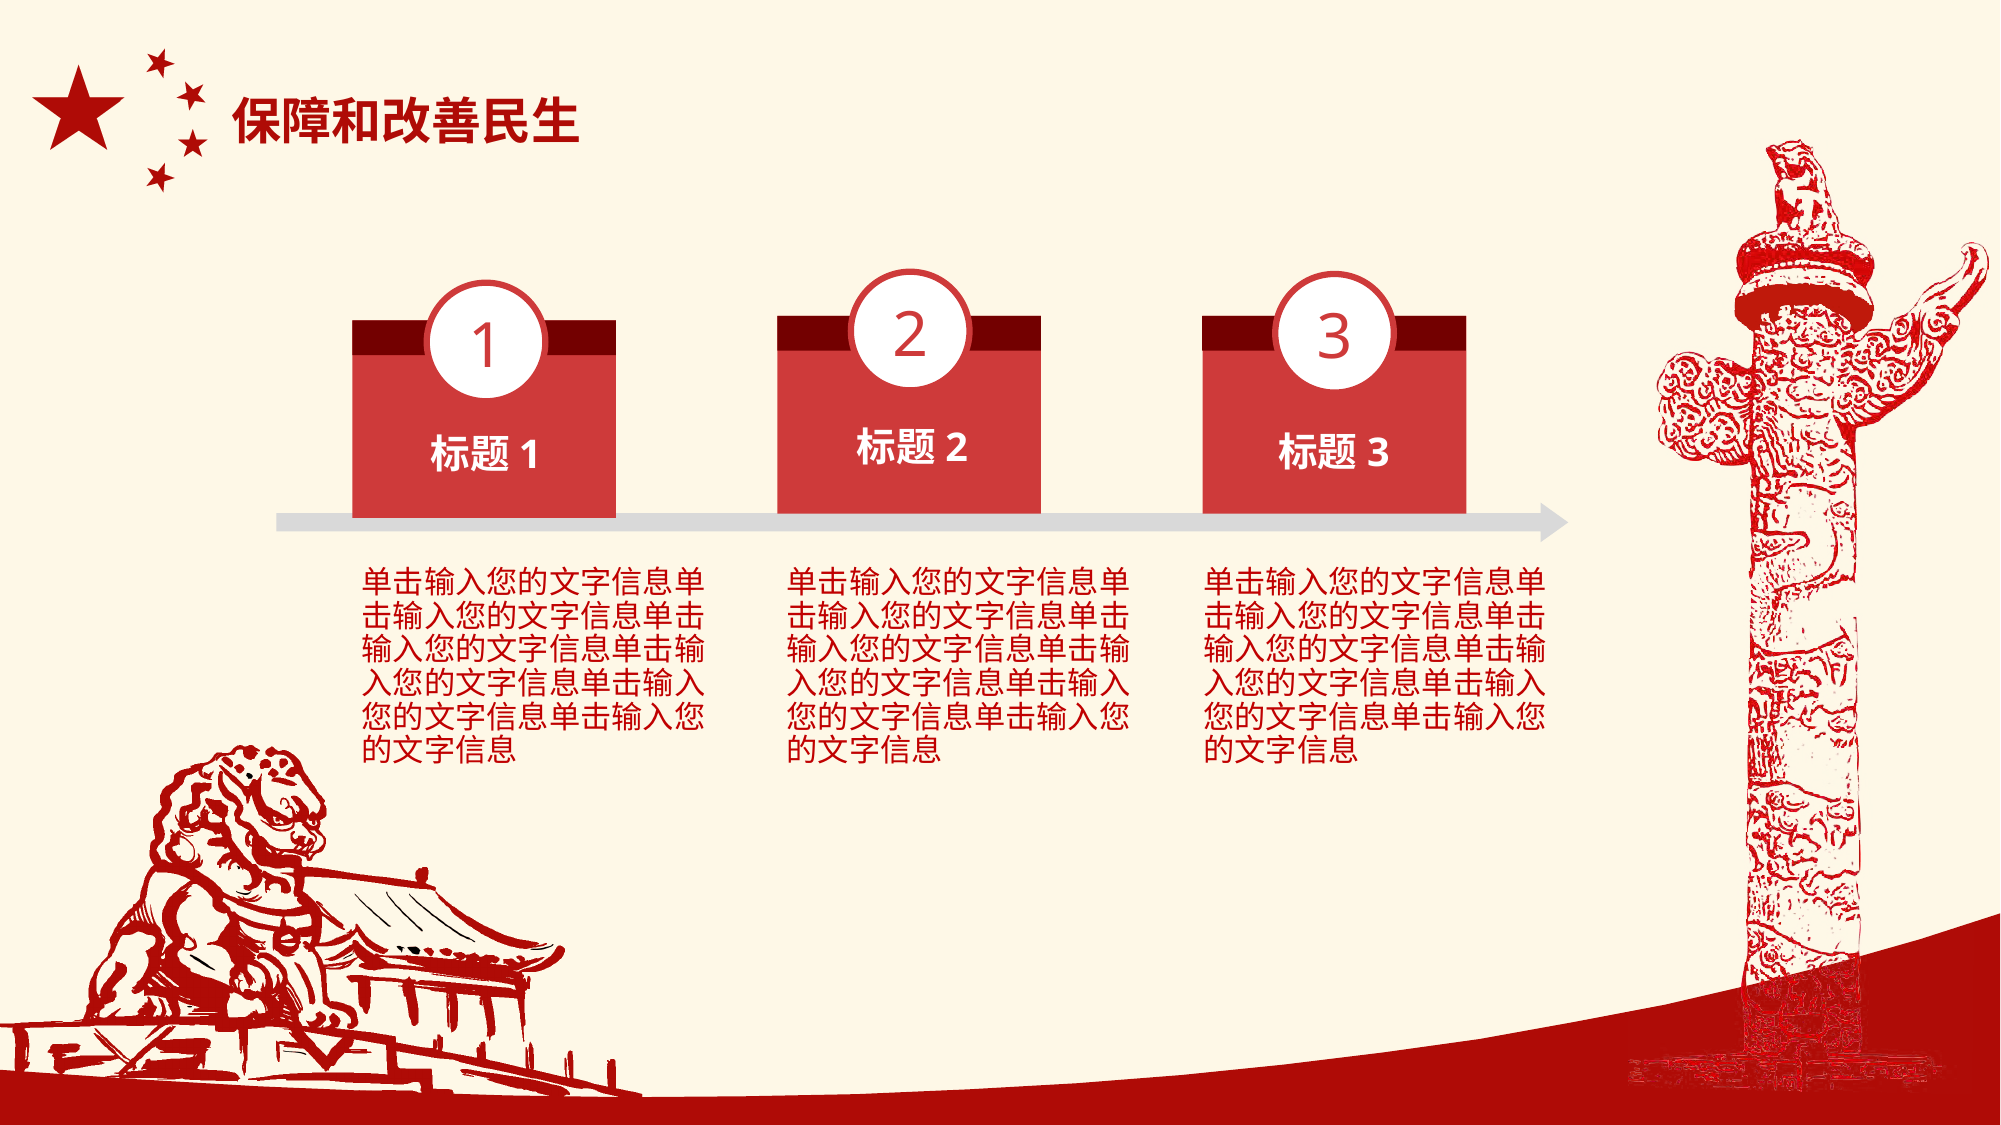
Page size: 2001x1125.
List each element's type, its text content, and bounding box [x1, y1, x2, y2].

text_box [276, 271, 1569, 886]
picture [0, 563, 702, 1097]
picture [1628, 21, 2000, 1125]
text_box 保障和改善民生 [217, 81, 1001, 157]
picture [22, 21, 220, 219]
